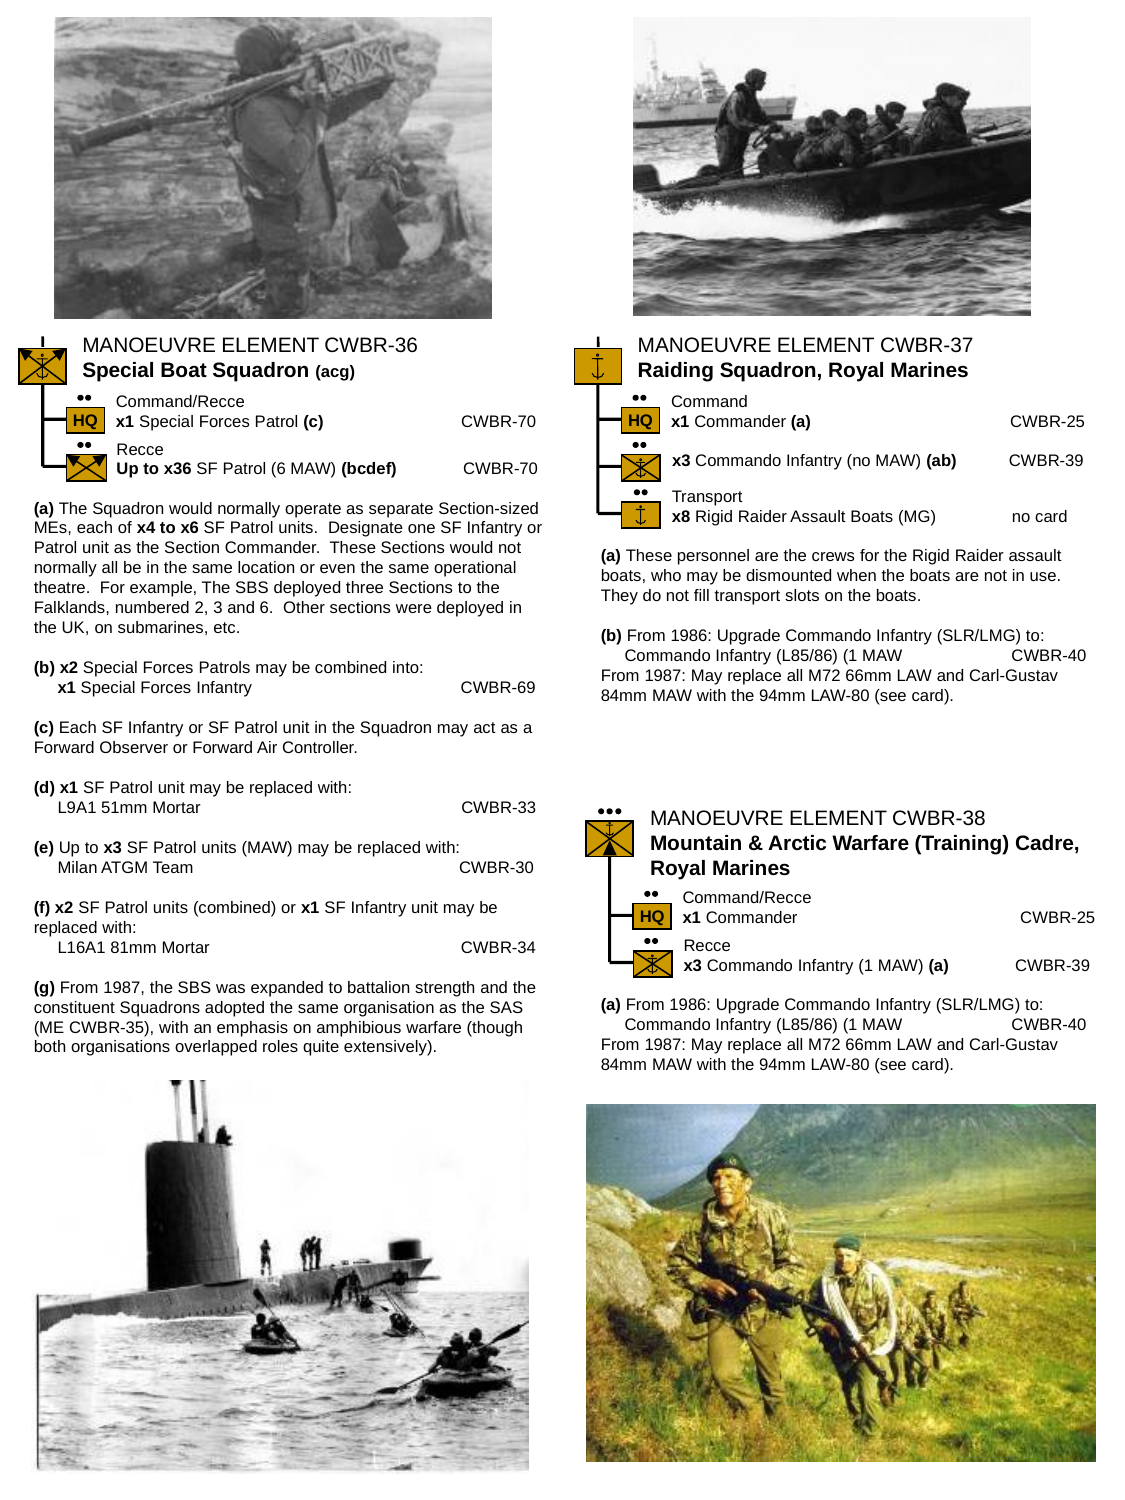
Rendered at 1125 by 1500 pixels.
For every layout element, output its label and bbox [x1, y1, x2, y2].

picture [54, 17, 492, 319]
text_box [586, 537, 1106, 712]
text_box [645, 938, 658, 944]
picture [633, 17, 1031, 316]
text_box [645, 891, 658, 897]
text_box [574, 324, 1101, 533]
picture [586, 1104, 1096, 1462]
text_box [633, 442, 646, 448]
picture [30, 1080, 529, 1474]
text_box [586, 797, 1111, 982]
text_box [586, 986, 1106, 1081]
text_box [18, 324, 553, 486]
text_box [19, 490, 563, 1064]
text_box [598, 809, 621, 814]
